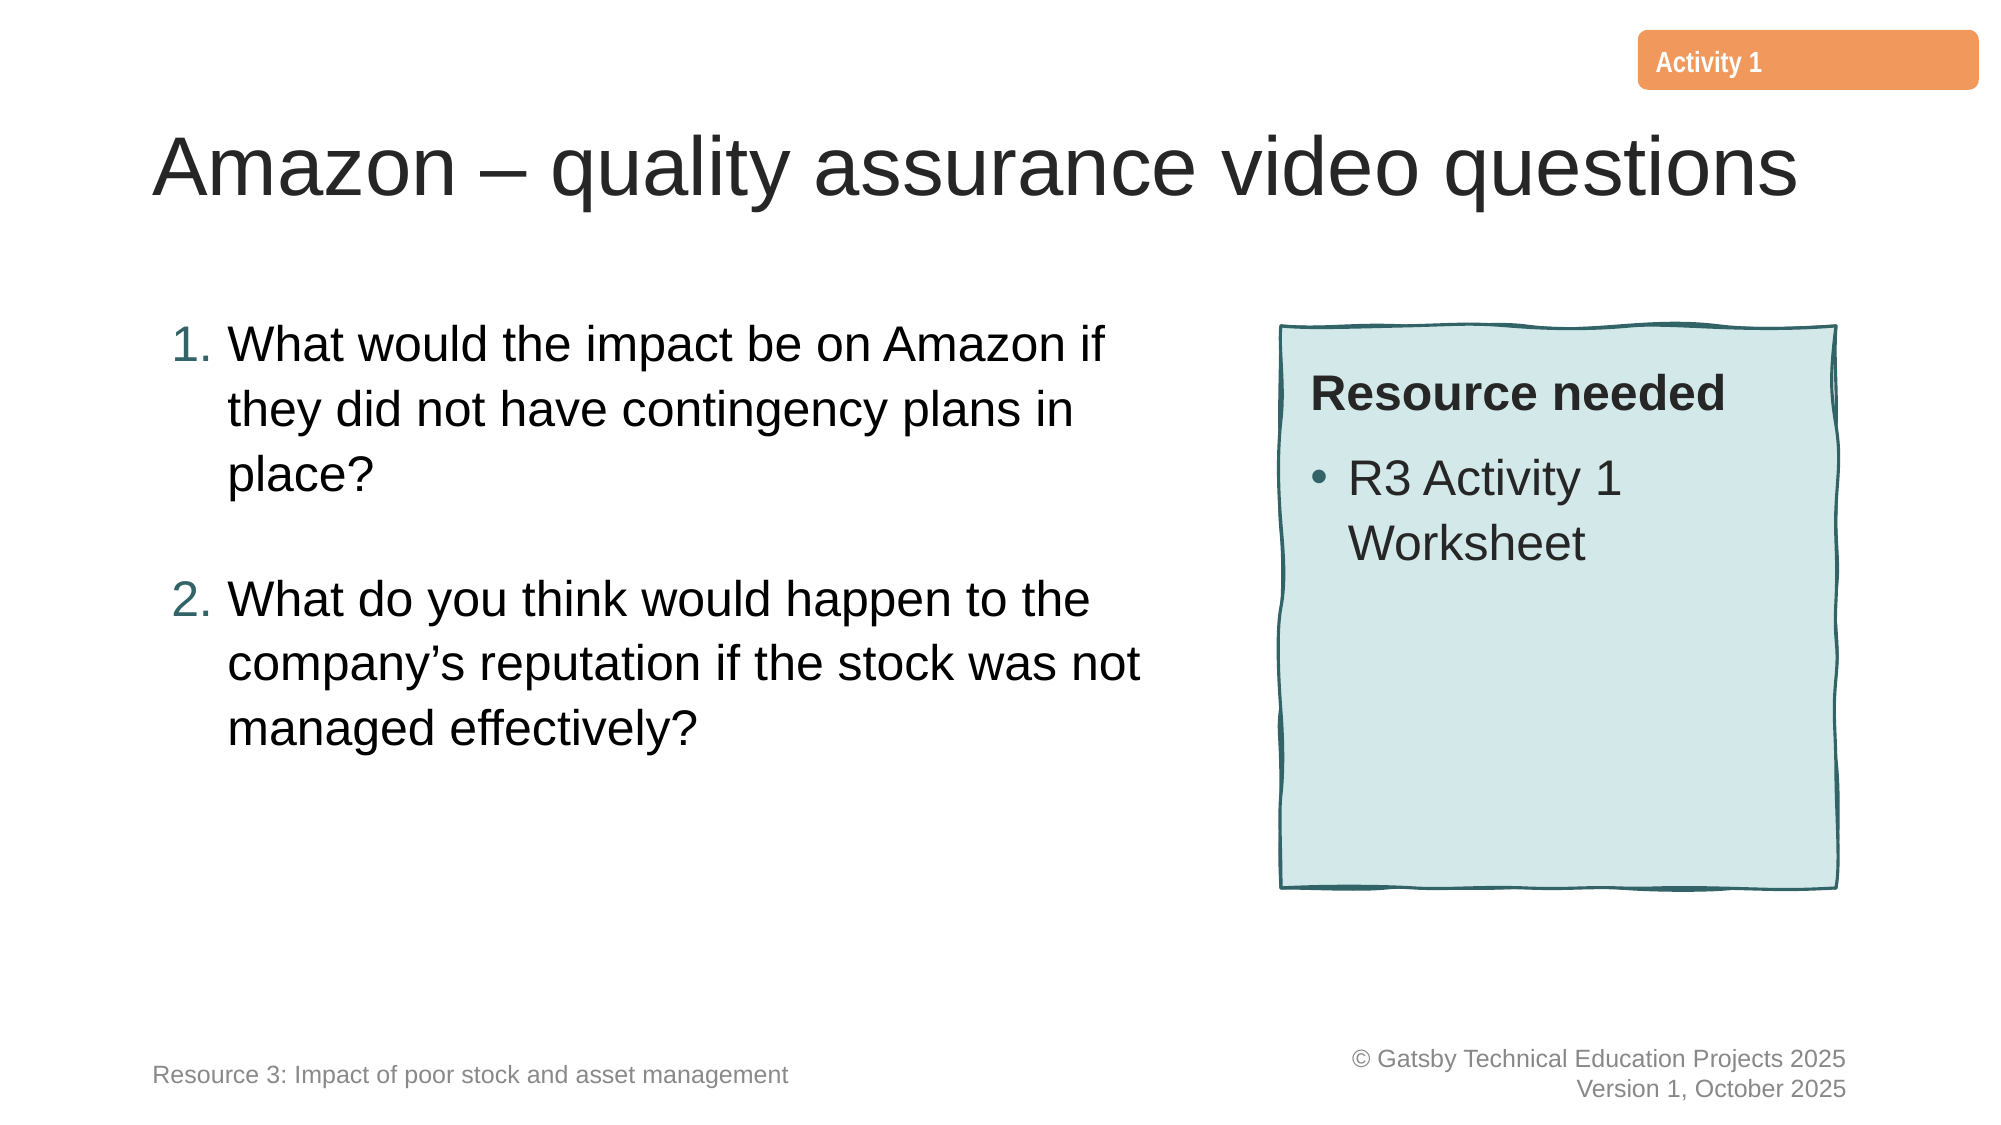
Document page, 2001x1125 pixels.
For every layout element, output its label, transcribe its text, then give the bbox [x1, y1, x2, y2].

text_box Activity 1 [1637, 29, 1979, 90]
title Amazon – quality assurance video questions [137, 59, 1950, 278]
list What would the impact be on Amazon if they did not have contingency plans in place? What do you think would happen to the company’s reputation if the stock was not managed effectively? [137, 299, 1212, 1014]
list Resource 3: Impact of poor stock and asset management [137, 1042, 829, 1103]
text_box Resource needed R3 Activity 1 Worksheet [1278, 323, 1839, 891]
